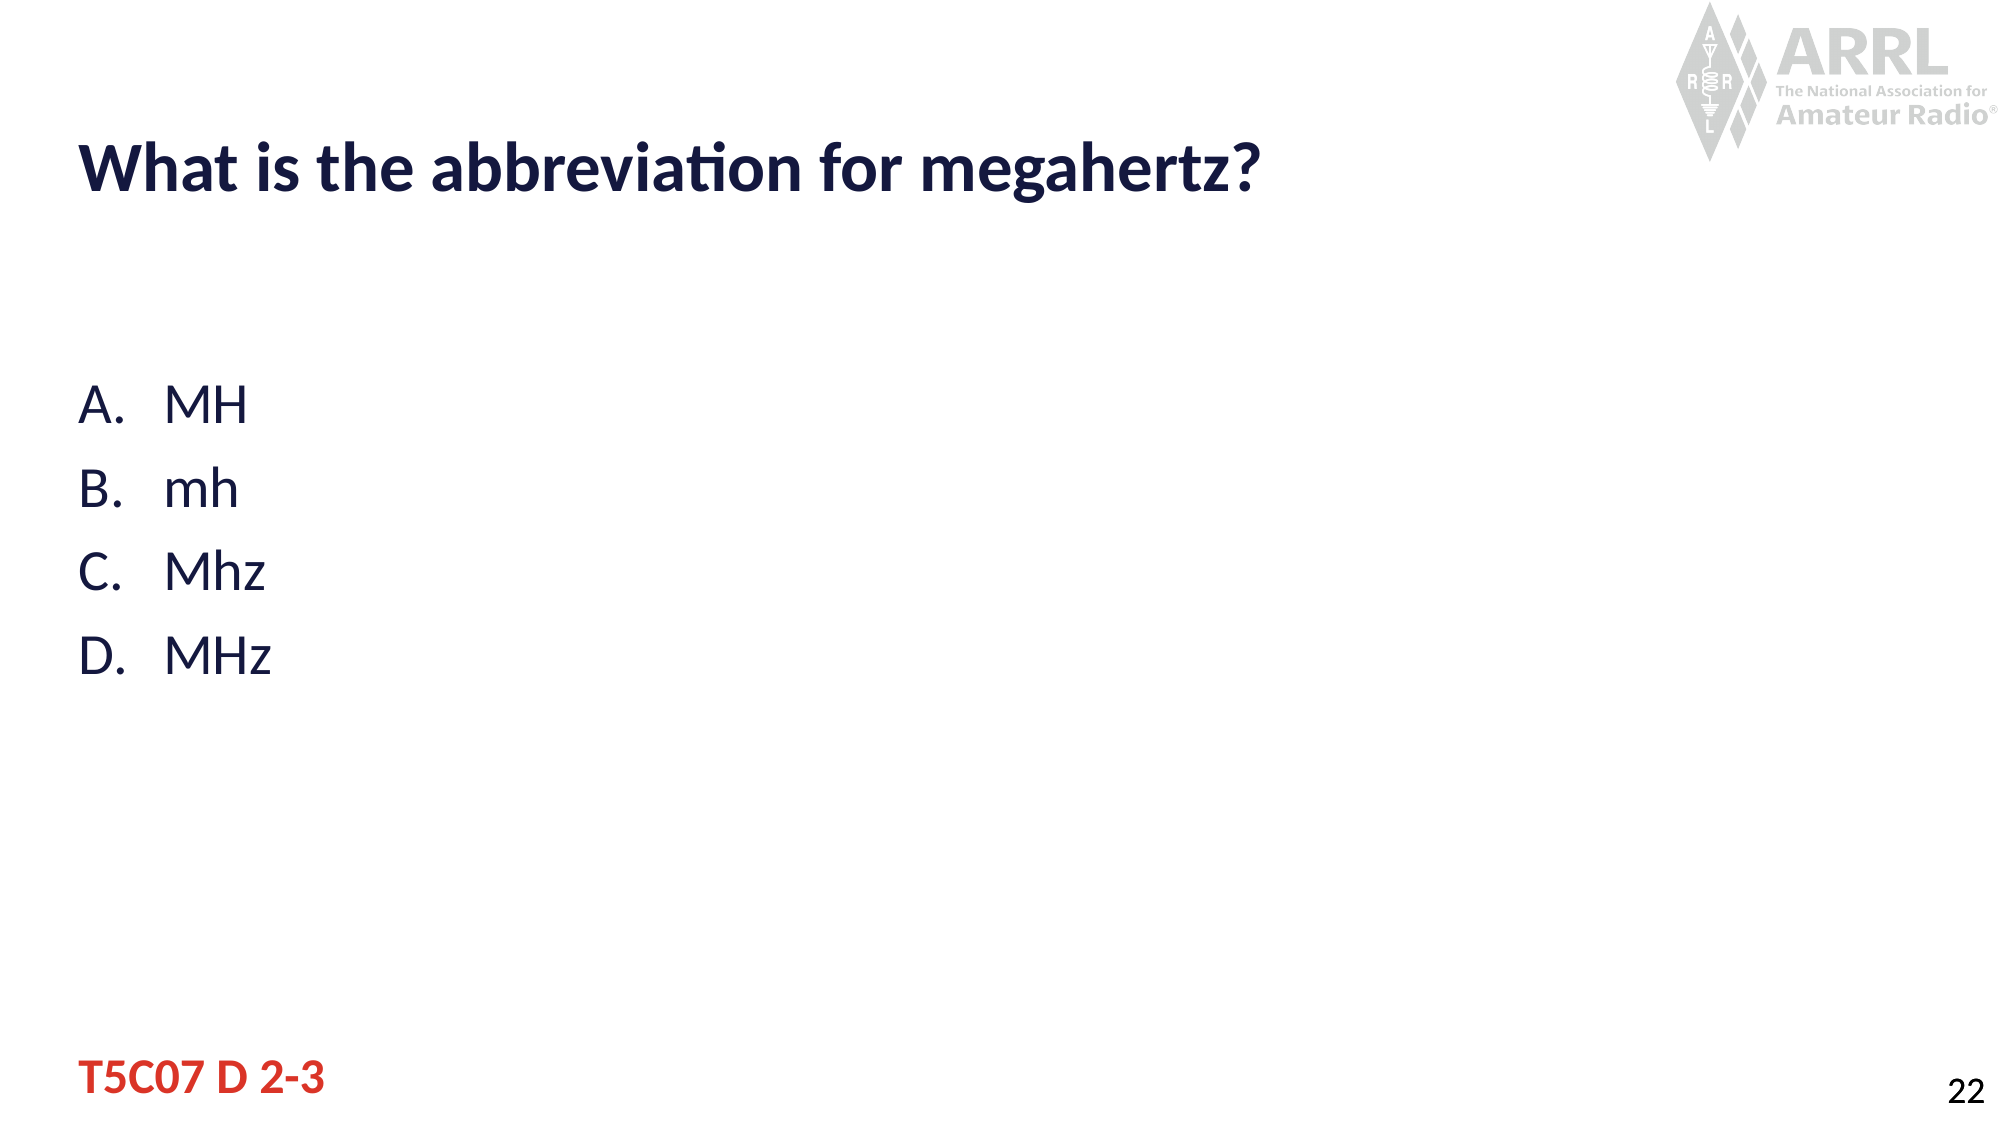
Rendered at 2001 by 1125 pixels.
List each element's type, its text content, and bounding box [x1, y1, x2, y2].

text_box T5C07 D 2-3 [63, 1036, 921, 1112]
list MH mh Mhz MHz [63, 365, 1863, 989]
title What is the abbreviation for megahertz? [63, 59, 1863, 278]
picture [1674, 0, 2000, 164]
